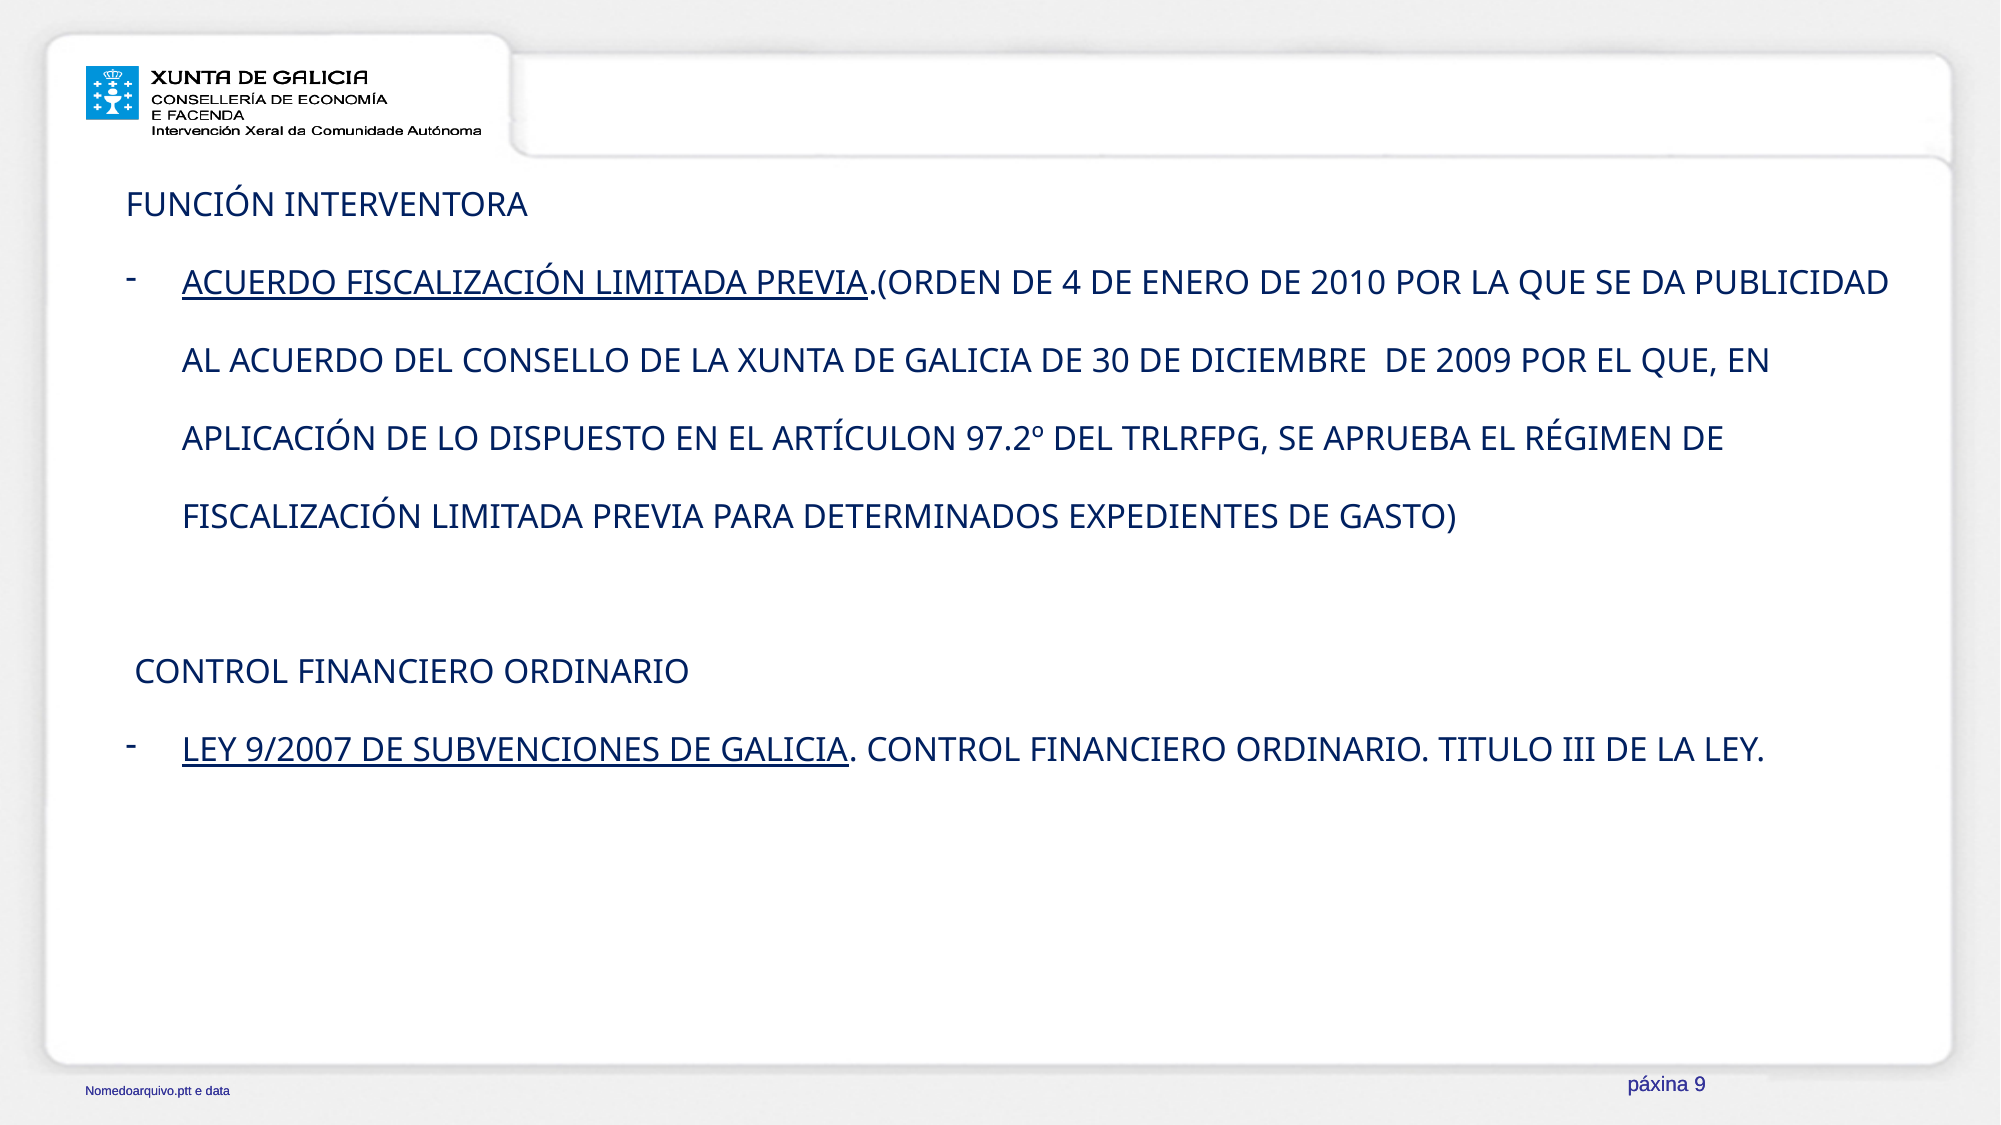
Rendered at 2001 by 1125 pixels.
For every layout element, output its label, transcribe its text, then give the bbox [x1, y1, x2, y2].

list FUNCIÓN INTERVENTORA ACUERDO FISCALIZACIÓN LIMITADA PREVIA.(ORDEN DE 4 DE ENERO DE 2010 POR LA QUE SE DA PUBLICIDAD AL ACUERDO DEL CONSELLO DE LA XUNTA DE GALICIA DE 30 DE DICIEMBRE DE 2009 POR EL QUE, EN APLICACIÓN DE LO DISPUESTO EN EL ARTÍCULON 97.2º DEL TRLRFPG, SE APRUEBA EL RÉGIMEN DE FISCALIZACIÓN LIMITADA PREVIA PARA DETERMINADOS EXPEDIENTES DE GASTO) CONTROL FINANCIERO ORDINARIO LEY 9/2007 DE SUBVENCIONES DE GALICIA. CONTROL FINANCIERO ORDINARIO. TITULO III DE LA LEY. [110, 145, 1925, 985]
picture [0, 0, 2001, 1125]
text_box páxina 9 [1370, 1063, 1721, 1125]
